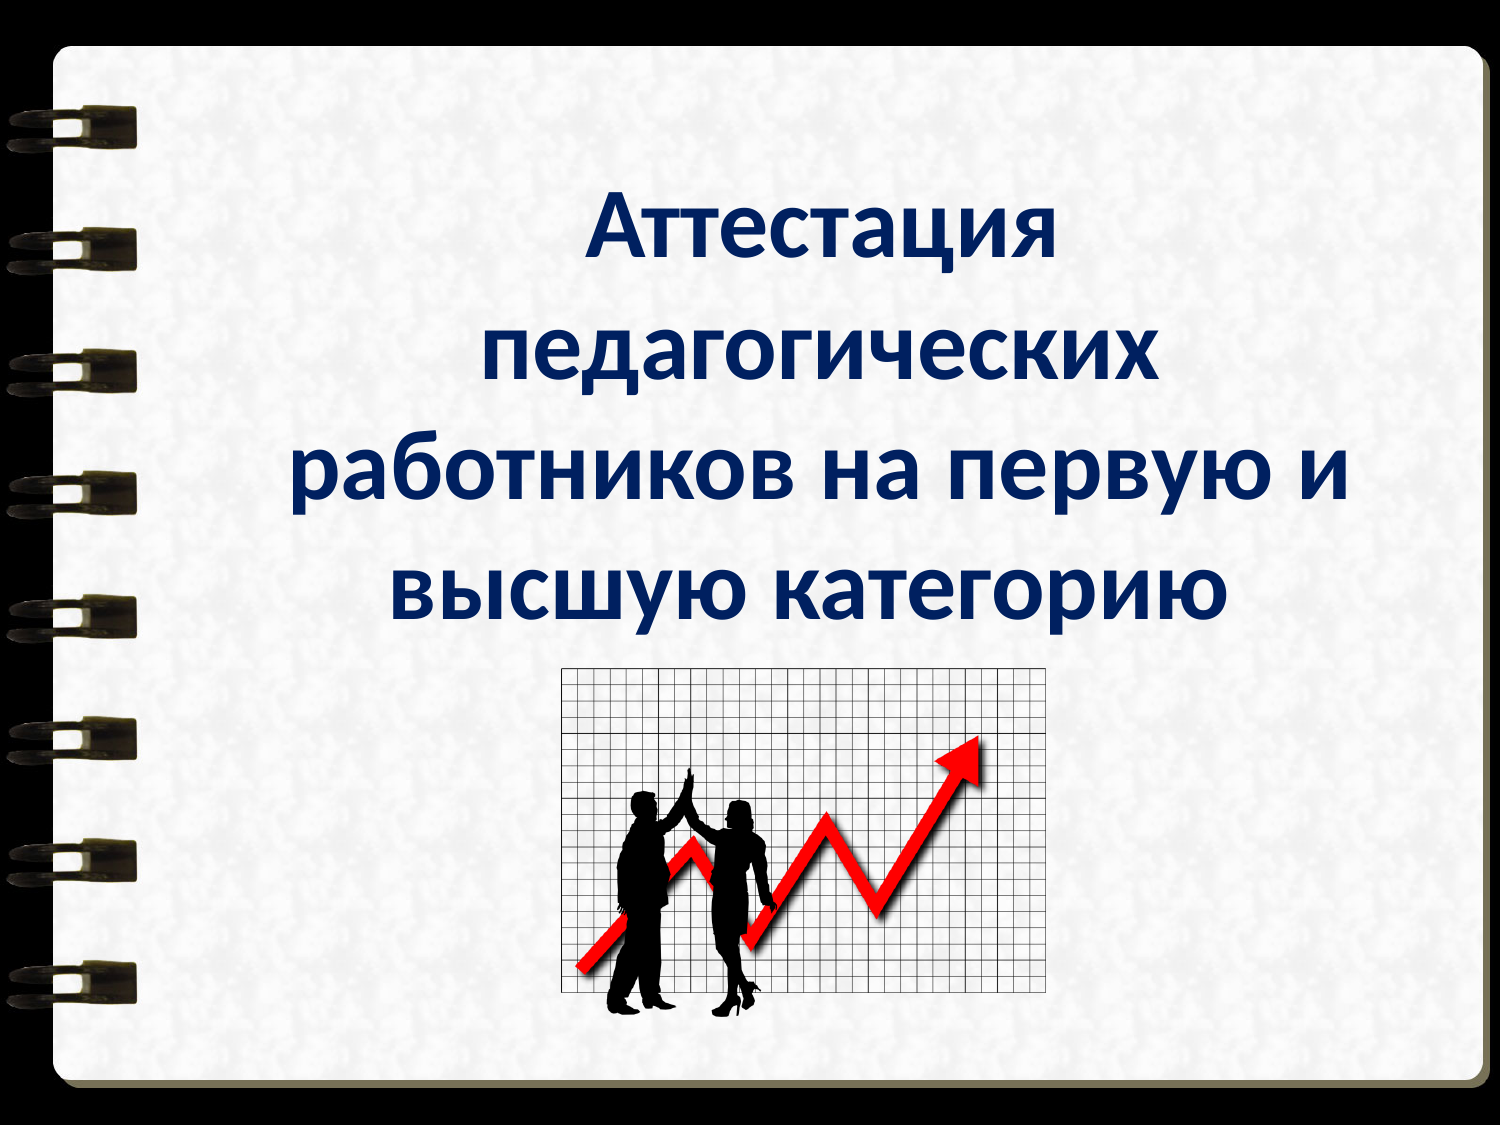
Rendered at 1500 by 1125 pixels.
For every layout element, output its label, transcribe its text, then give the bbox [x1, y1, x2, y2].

text_box Аттестация педагогических работников на первую и высшую категорию [242, 137, 1376, 648]
picture [0, 0, 1500, 1125]
